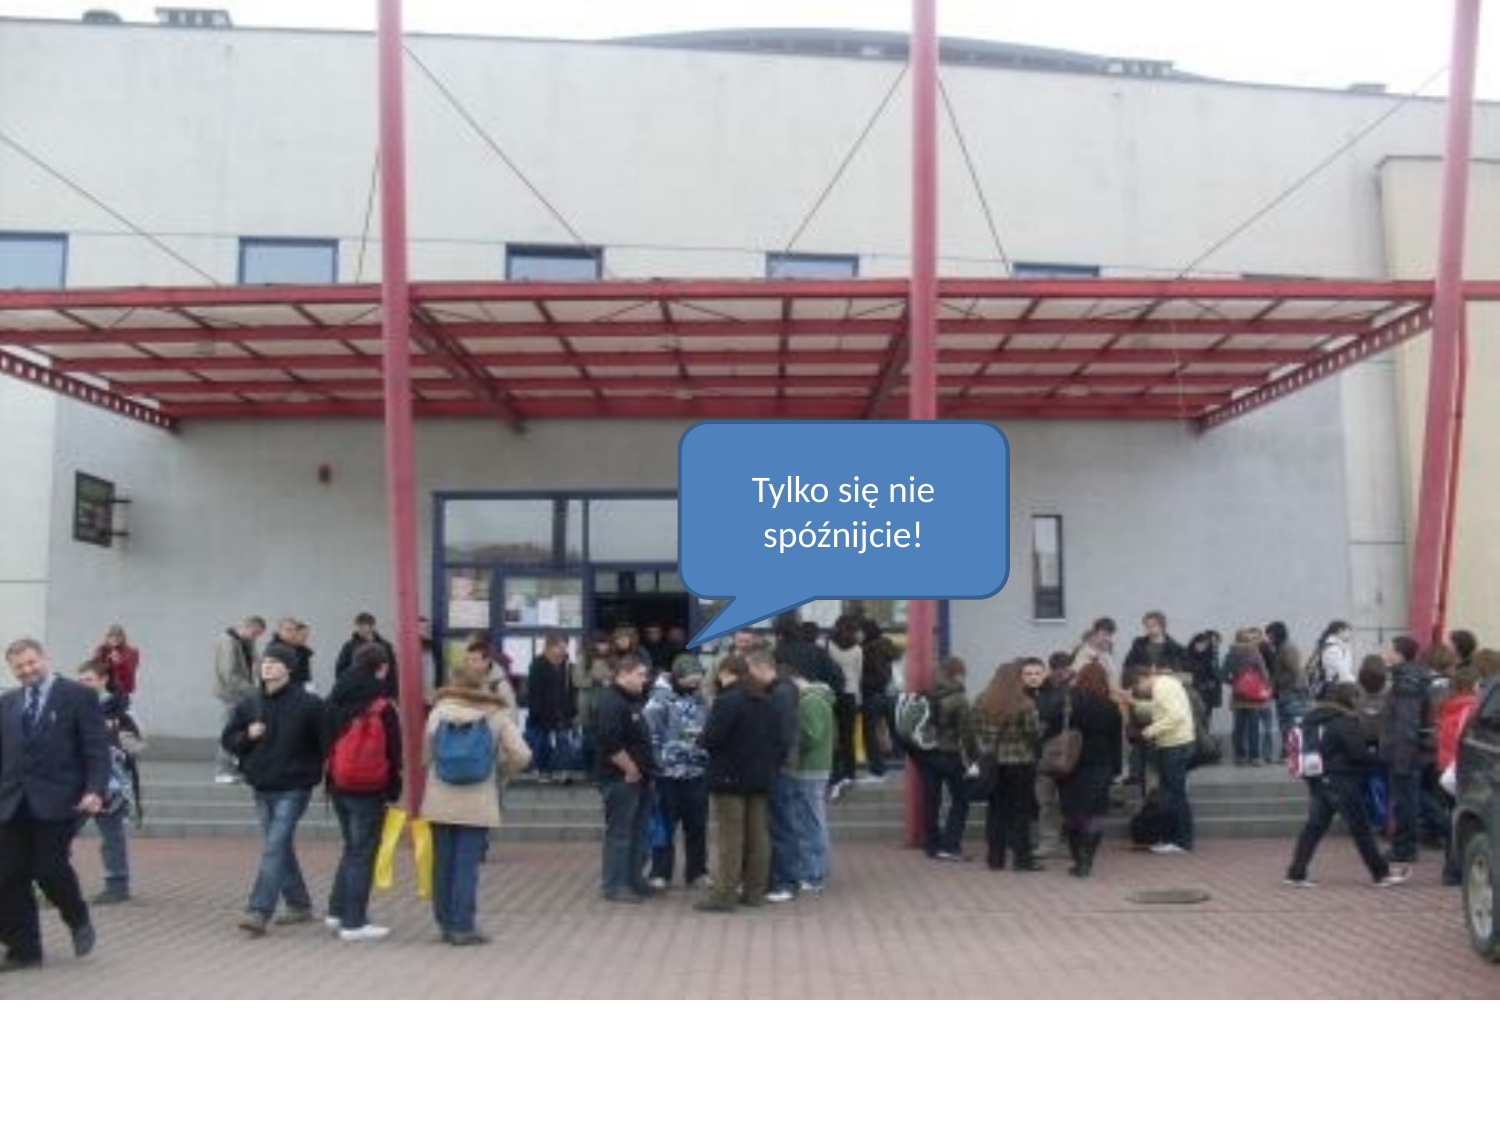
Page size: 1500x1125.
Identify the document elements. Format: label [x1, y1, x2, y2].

picture [0, 0, 1500, 1000]
